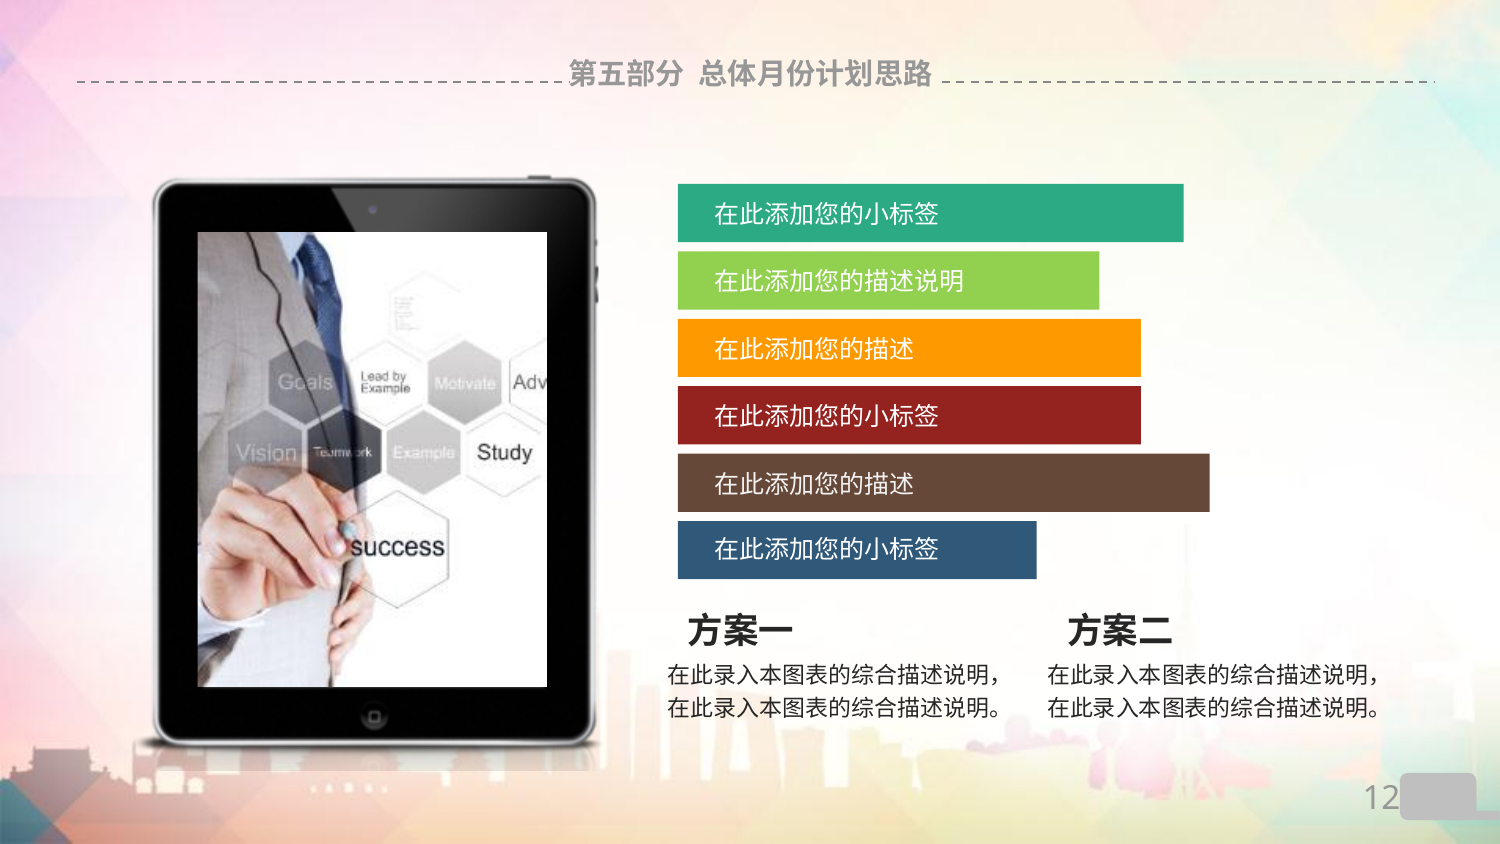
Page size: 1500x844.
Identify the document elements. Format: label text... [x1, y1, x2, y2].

text_box 方案二 [1055, 602, 1186, 649]
text_box 在此添加您的小标签 [706, 194, 1089, 233]
text_box 在此添加您的描述说明 [706, 261, 1079, 300]
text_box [125, 159, 619, 771]
text_box [677, 251, 1100, 310]
text_box 在此录入本图表的综合描述说明，在此录入本图表的综合描述说明。 [656, 649, 1035, 727]
text_box 在此添加您的描述 [706, 463, 1176, 503]
text_box [677, 521, 1037, 580]
text_box [677, 183, 1184, 243]
title 第五部分 总体月份计划思路 [18, 52, 1483, 110]
text_box 在此录入本图表的综合描述说明，在此录入本图表的综合描述说明。 [1035, 649, 1421, 727]
text_box [677, 453, 1210, 512]
text_box [677, 386, 1141, 445]
text_box 在此添加您的描述 [706, 329, 1097, 368]
text_box 在此添加您的小标签 [706, 396, 1124, 435]
text_box 在此添加您的小标签 [706, 529, 1006, 568]
picture [0, 0, 1500, 844]
text_box 方案一 [676, 602, 806, 649]
text_box [677, 318, 1141, 377]
